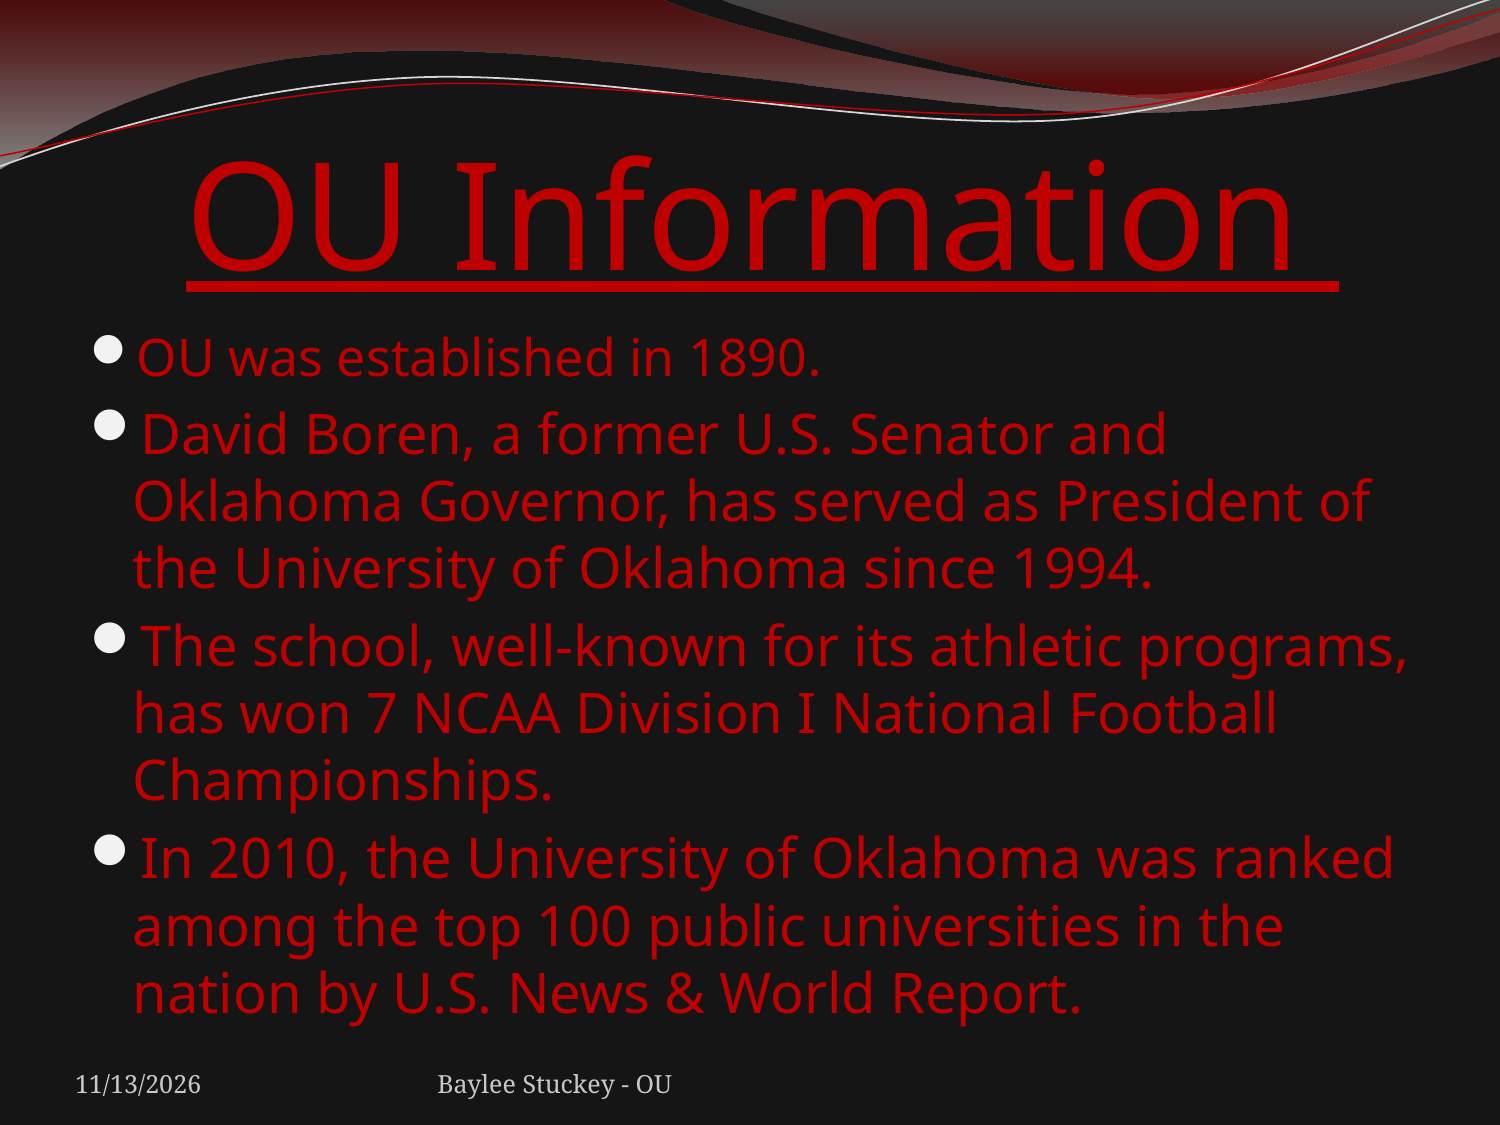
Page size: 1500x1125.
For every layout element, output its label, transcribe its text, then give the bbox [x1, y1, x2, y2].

title OU Information [87, 112, 1438, 300]
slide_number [75, 1042, 425, 1103]
footer Baylee Stuckey - OU [437, 1042, 988, 1103]
list OU was established in 1890. David Boren, a former U.S. Senator and Oklahoma Governor, has served as President of the University of Oklahoma since 1994. The school, well-known for its athletic programs, has won 7 NCAA Division I National Football Championships. In 2010, the University of Oklahoma was ranked among the top 100 public universities in the nation by U.S. News & World Report. [75, 317, 1425, 1038]
